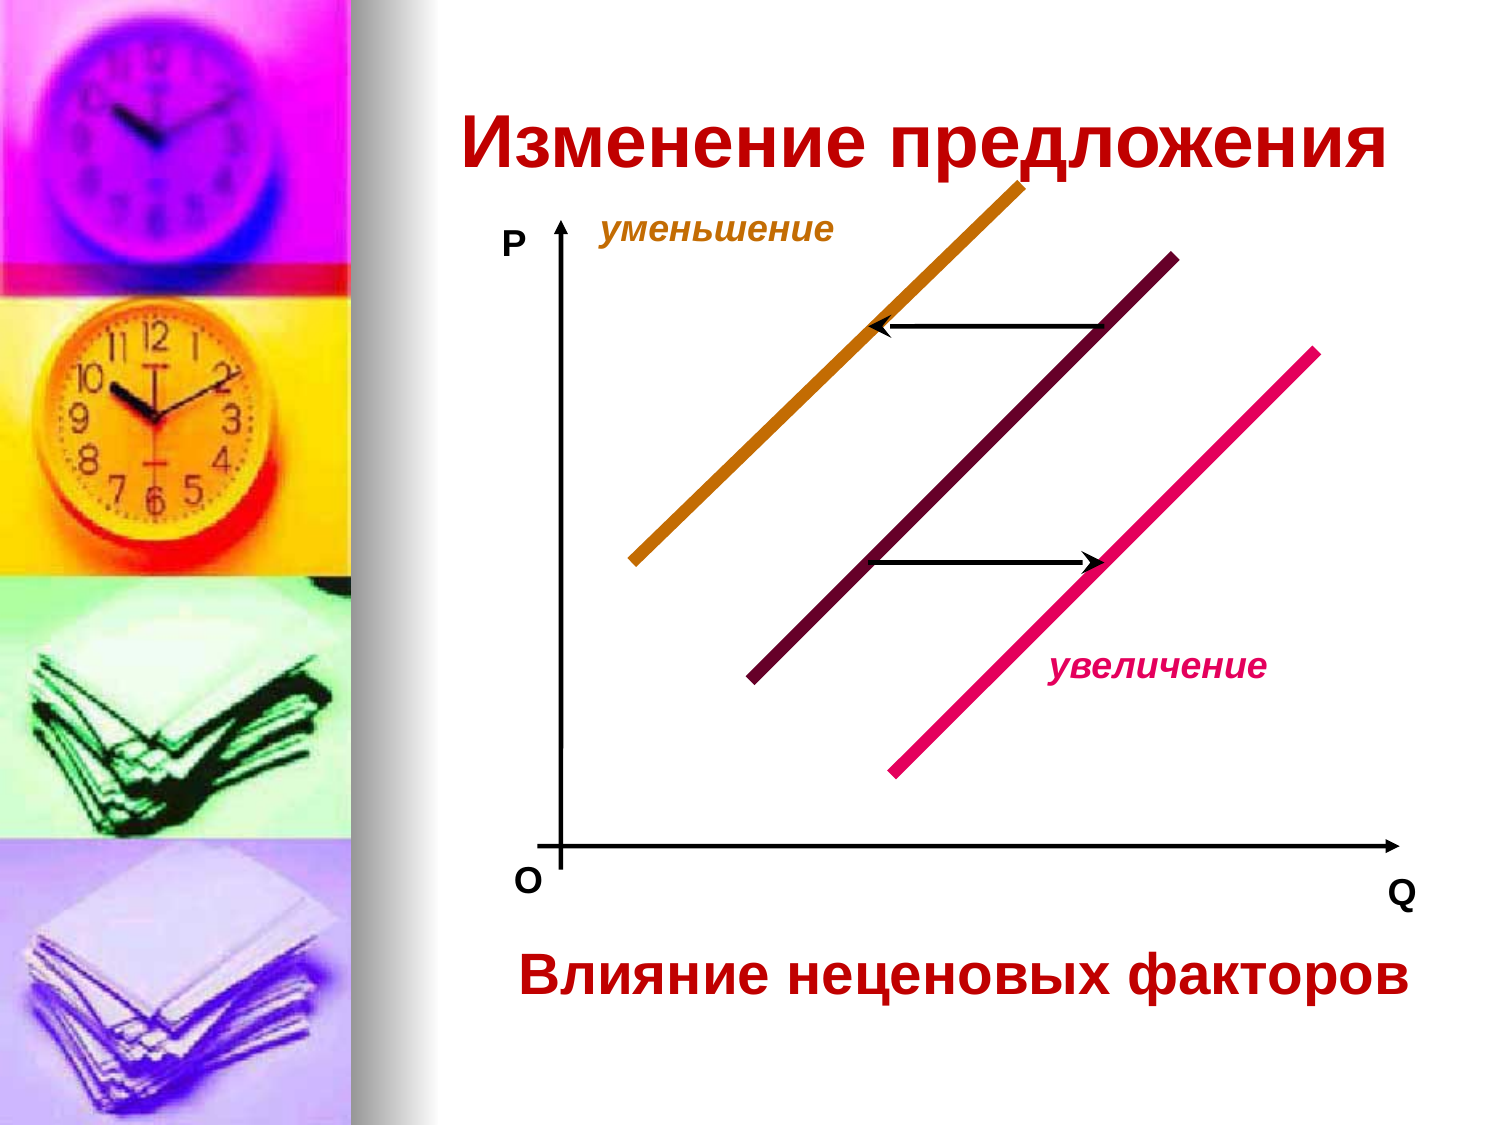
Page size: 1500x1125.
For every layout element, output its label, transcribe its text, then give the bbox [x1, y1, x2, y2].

text_box Q [1372, 860, 1432, 921]
text_box увеличение [1034, 633, 1283, 693]
text_box О [498, 849, 558, 909]
text_box P [486, 211, 542, 272]
text_box Влияние неценовых факторов [503, 928, 1426, 1014]
title Изменение предложения [399, 37, 1451, 238]
picture [0, 0, 351, 1125]
text_box [868, 316, 889, 337]
text_box [537, 839, 1400, 853]
text_box [1083, 552, 1105, 573]
text_box [554, 220, 568, 845]
text_box уменьшение [585, 196, 850, 257]
